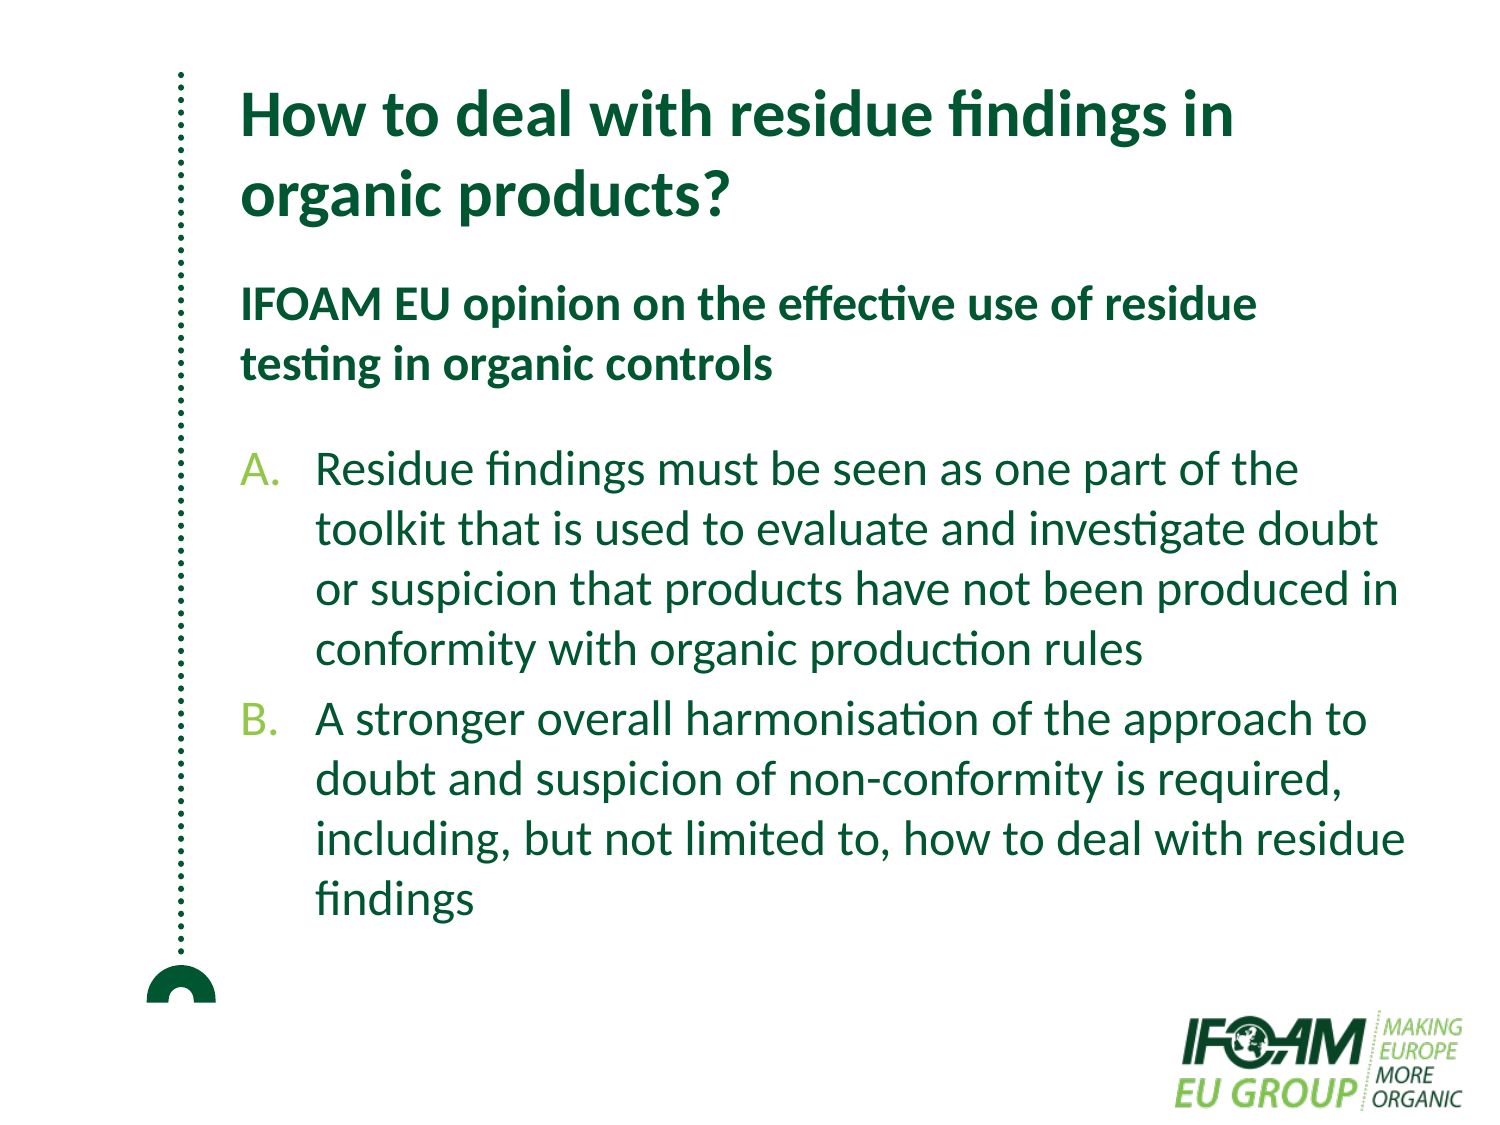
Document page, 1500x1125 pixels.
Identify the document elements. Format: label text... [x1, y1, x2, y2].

title How to deal with residue findings in organic products? [225, 62, 1425, 250]
list IFOAM EU opinion on the effective use of residue testing in organic controls Residue findings must be seen as one part of the toolkit that is used to evaluate and investigate doubt or suspicion that products have not been produced in conformity with organic production rules A stronger overall harmonisation of the approach to doubt and suspicion of non-conformity is required, including, but not limited to, how to deal with residue findings [225, 262, 1425, 1000]
